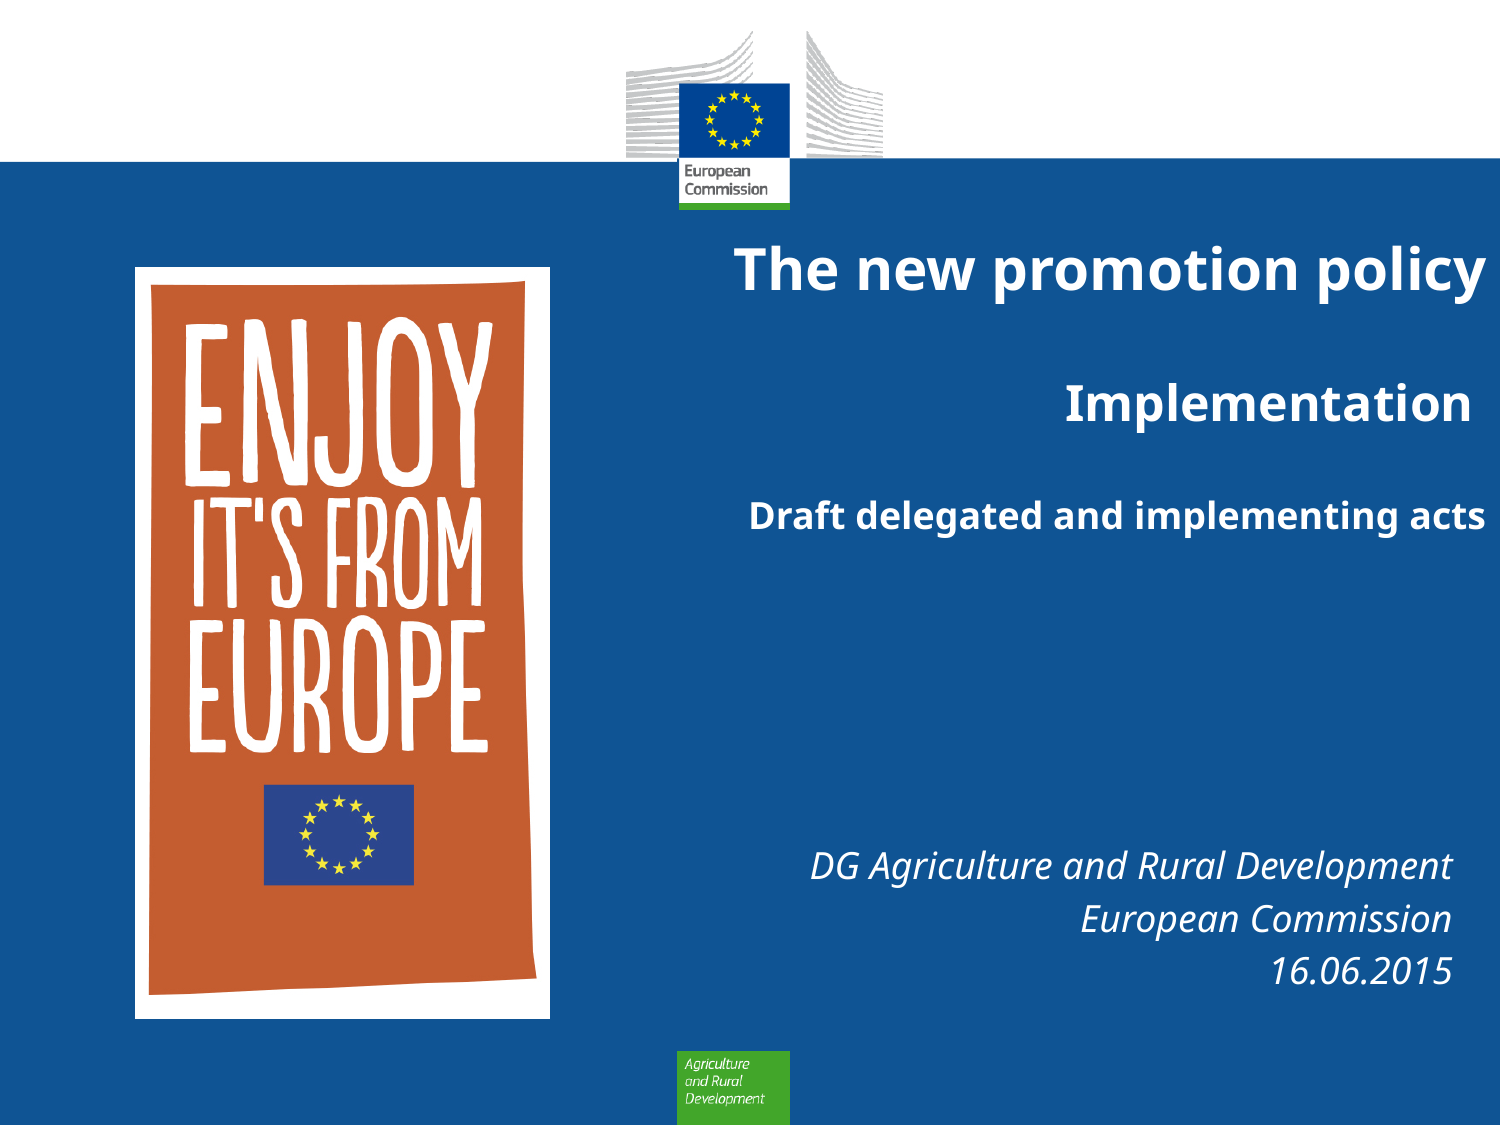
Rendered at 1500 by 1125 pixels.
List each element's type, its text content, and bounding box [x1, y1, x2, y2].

picture [677, 1051, 790, 1125]
text_box DG Agriculture and Rural Development European Commission 16.06.2015 [593, 642, 1468, 892]
picture [135, 266, 550, 1019]
picture [584, 31, 883, 261]
title The new promotion policy Implementation Draft delegated and implementing acts [611, 363, 1500, 766]
